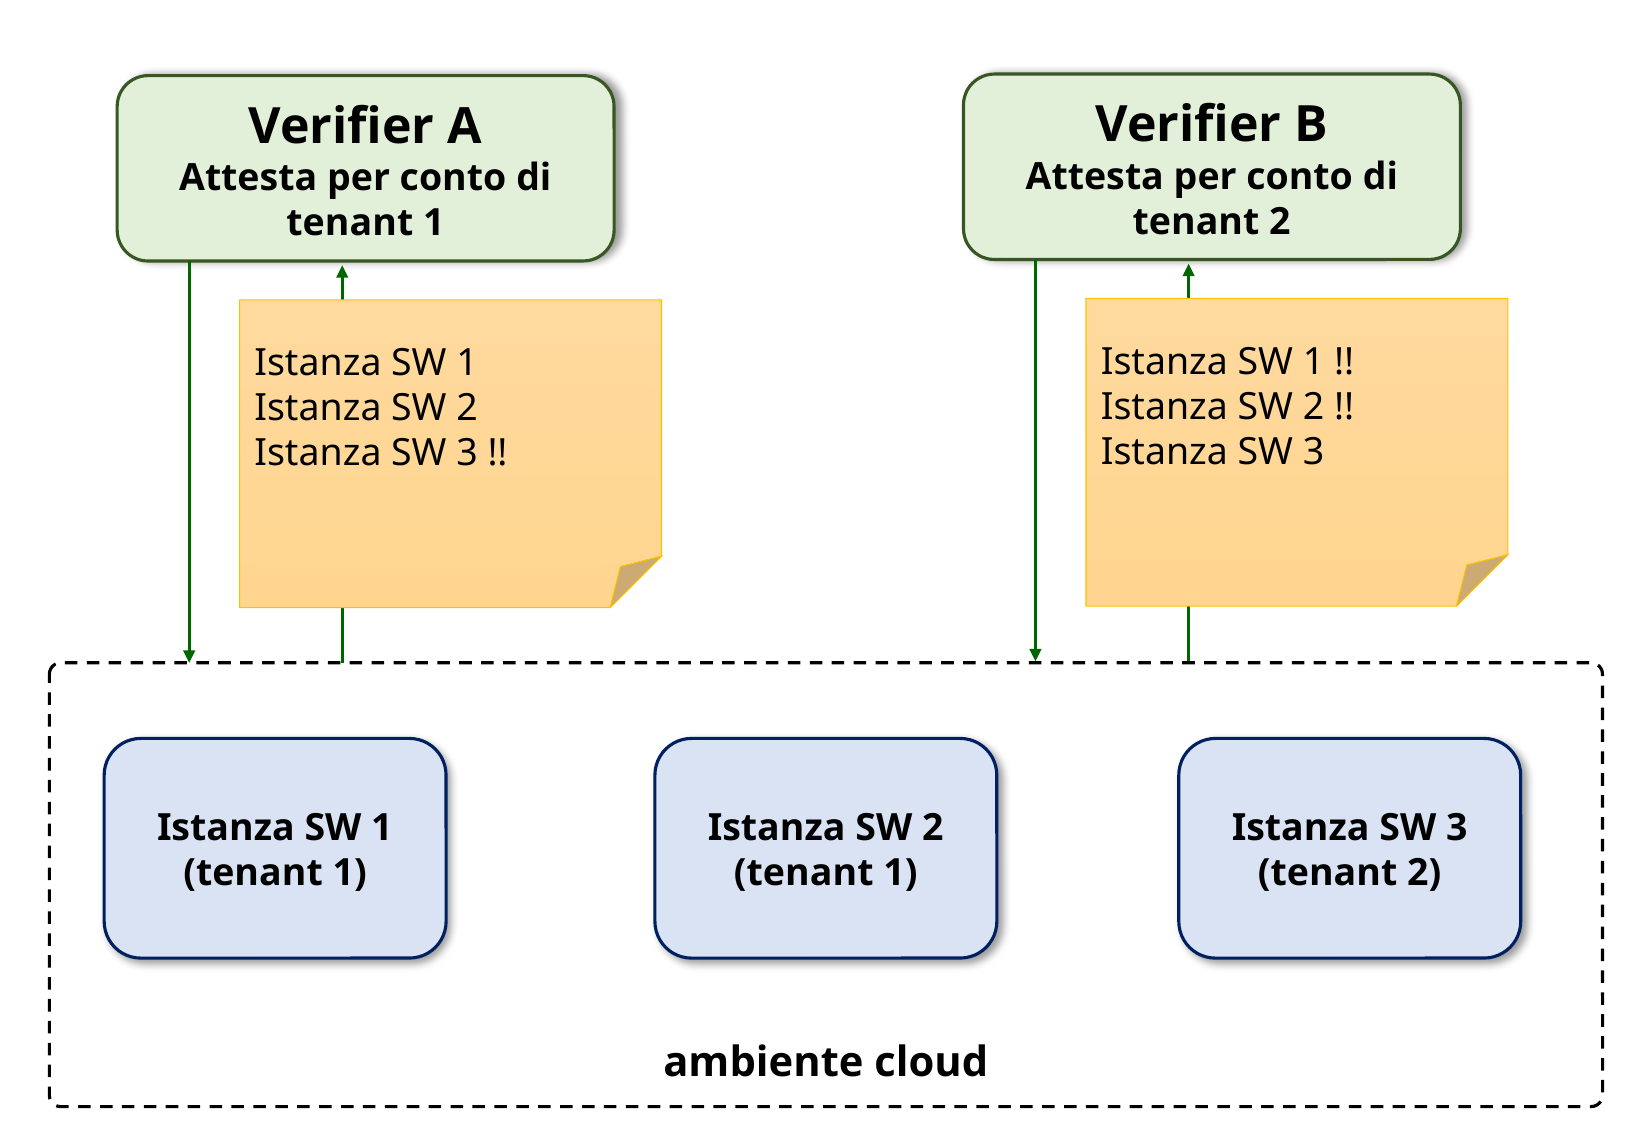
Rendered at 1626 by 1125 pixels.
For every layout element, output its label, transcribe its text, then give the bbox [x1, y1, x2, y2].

text_box Istanza SW 1 (tenant 1) [103, 737, 448, 960]
text_box Istanza SW 3 (tenant 2) [1177, 737, 1522, 960]
text_box Istanza SW 1 Istanza SW 2 Istanza SW 3 !! [343, 299, 664, 609]
text_box Istanza SW 2 (tenant 1) [653, 737, 998, 960]
text_box Istanza SW 1 !! Istanza SW 2 !! Istanza SW 3 [1189, 297, 1510, 607]
text_box ambiente cloud [49, 662, 1603, 1107]
text_box Verifier A Attesta per conto di tenant 1 [116, 74, 616, 263]
text_box Verifier B Attesta per conto di tenant 2 [962, 73, 1462, 261]
text_box Istanza SW 1 Istanza SW 2 Istanza SW 3 !! [239, 299, 342, 609]
text_box Istanza SW 1 !! Istanza SW 2 !! Istanza SW 3 [1085, 297, 1188, 607]
